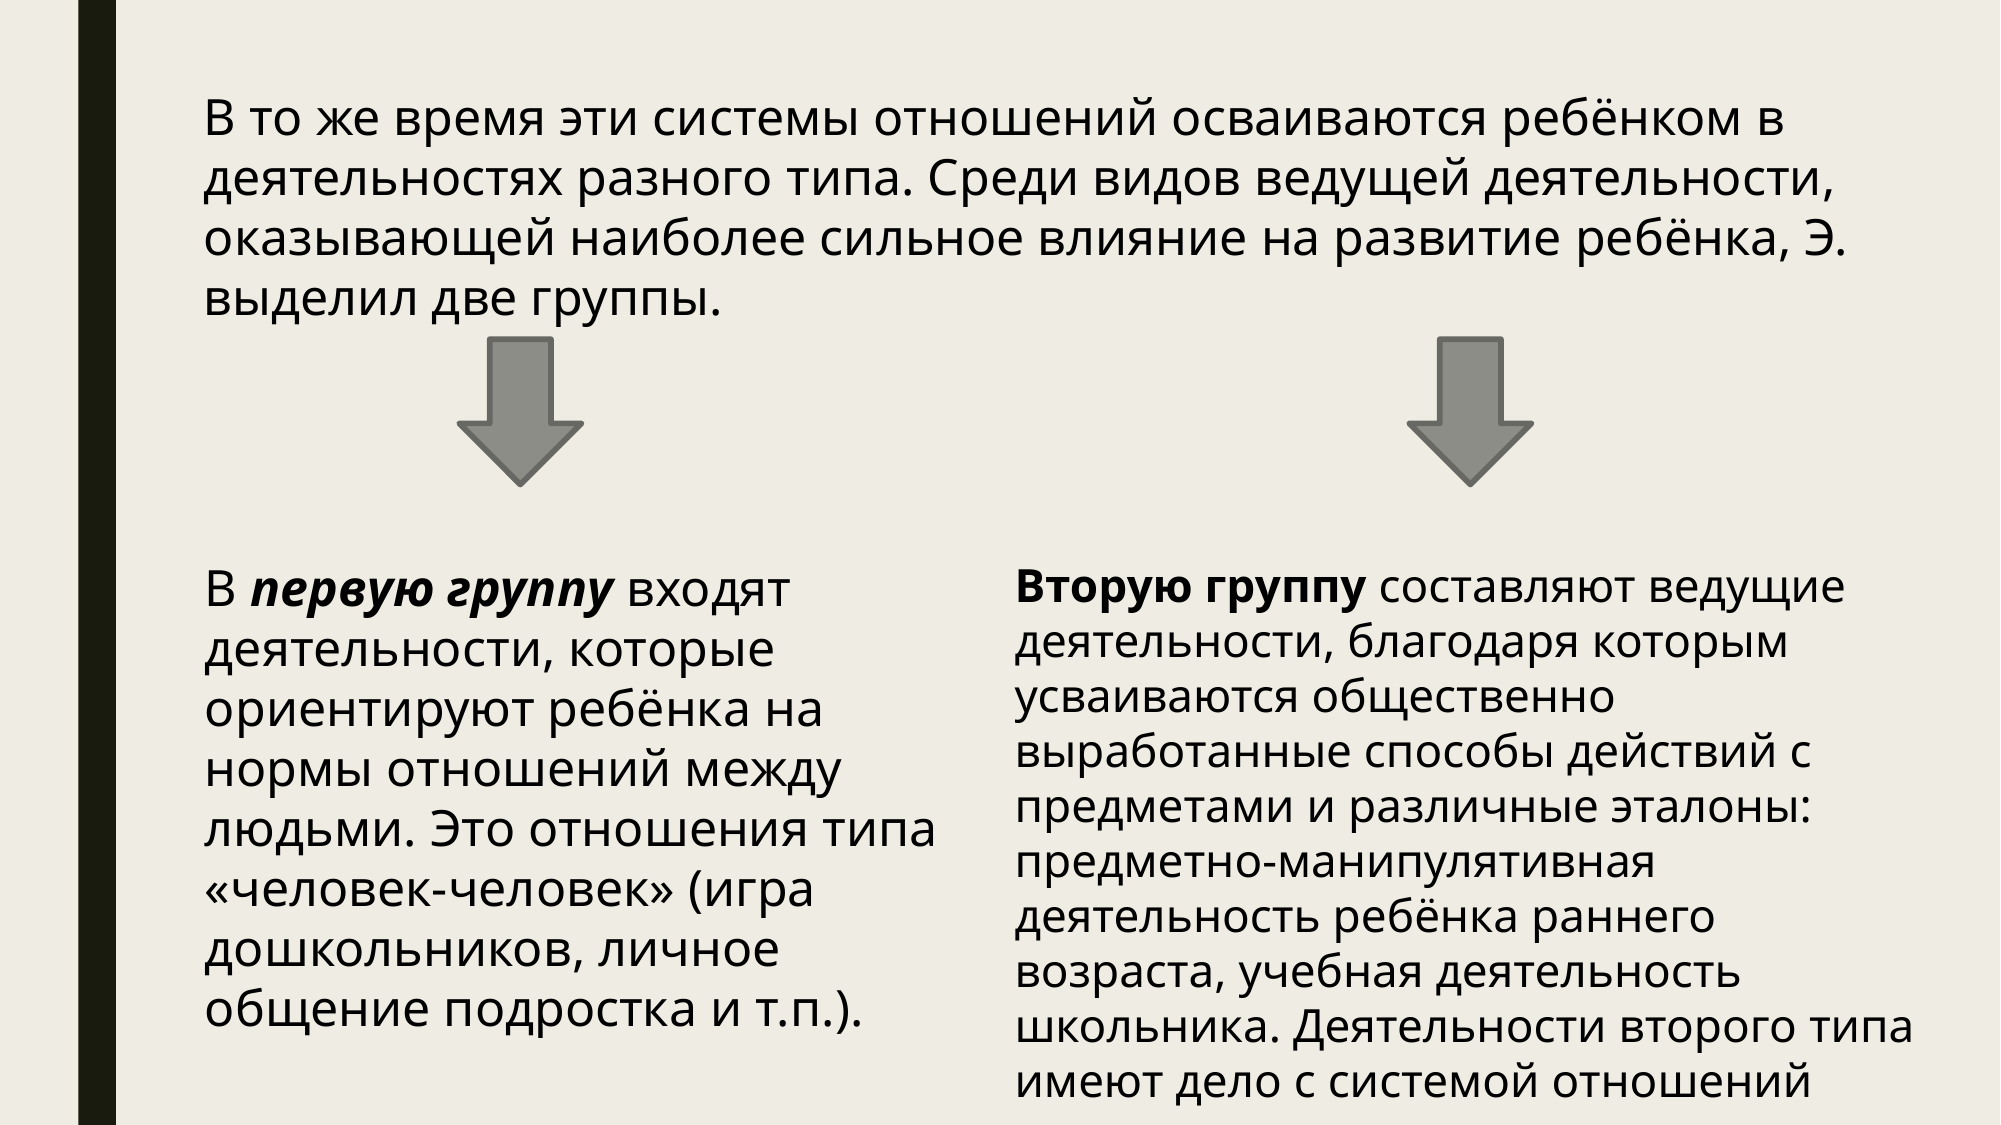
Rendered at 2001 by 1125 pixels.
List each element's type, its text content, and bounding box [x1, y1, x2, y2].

text_box В то же время эти системы отношений осваиваются ребёнком в деятельностях разного типа. Среди видов ведущей деятельности, оказывающей наиболее сильное влияние на развитие ребёнка, Э. выделил две группы. [189, 77, 1941, 333]
text_box [456, 336, 585, 488]
text_box Вторую группу составляют ведущие деятельности, благодаря которым усваиваются общественно выработанные способы действий с предметами и различные эталоны: предметно-манипулятивная деятельность ребёнка раннего возраста, учебная деятельность школьника. Деятельности второго типа имеют дело с системой отношений «человек-вещь». [999, 549, 1941, 1125]
text_box [1406, 336, 1535, 488]
text_box В первую группу входят деятельности, которые ориентируют ребёнка на нормы отношений между людьми. Это отношения типа «человек-человек» (игра дошкольников, личное общение подростка и т.п.). [190, 549, 981, 1044]
